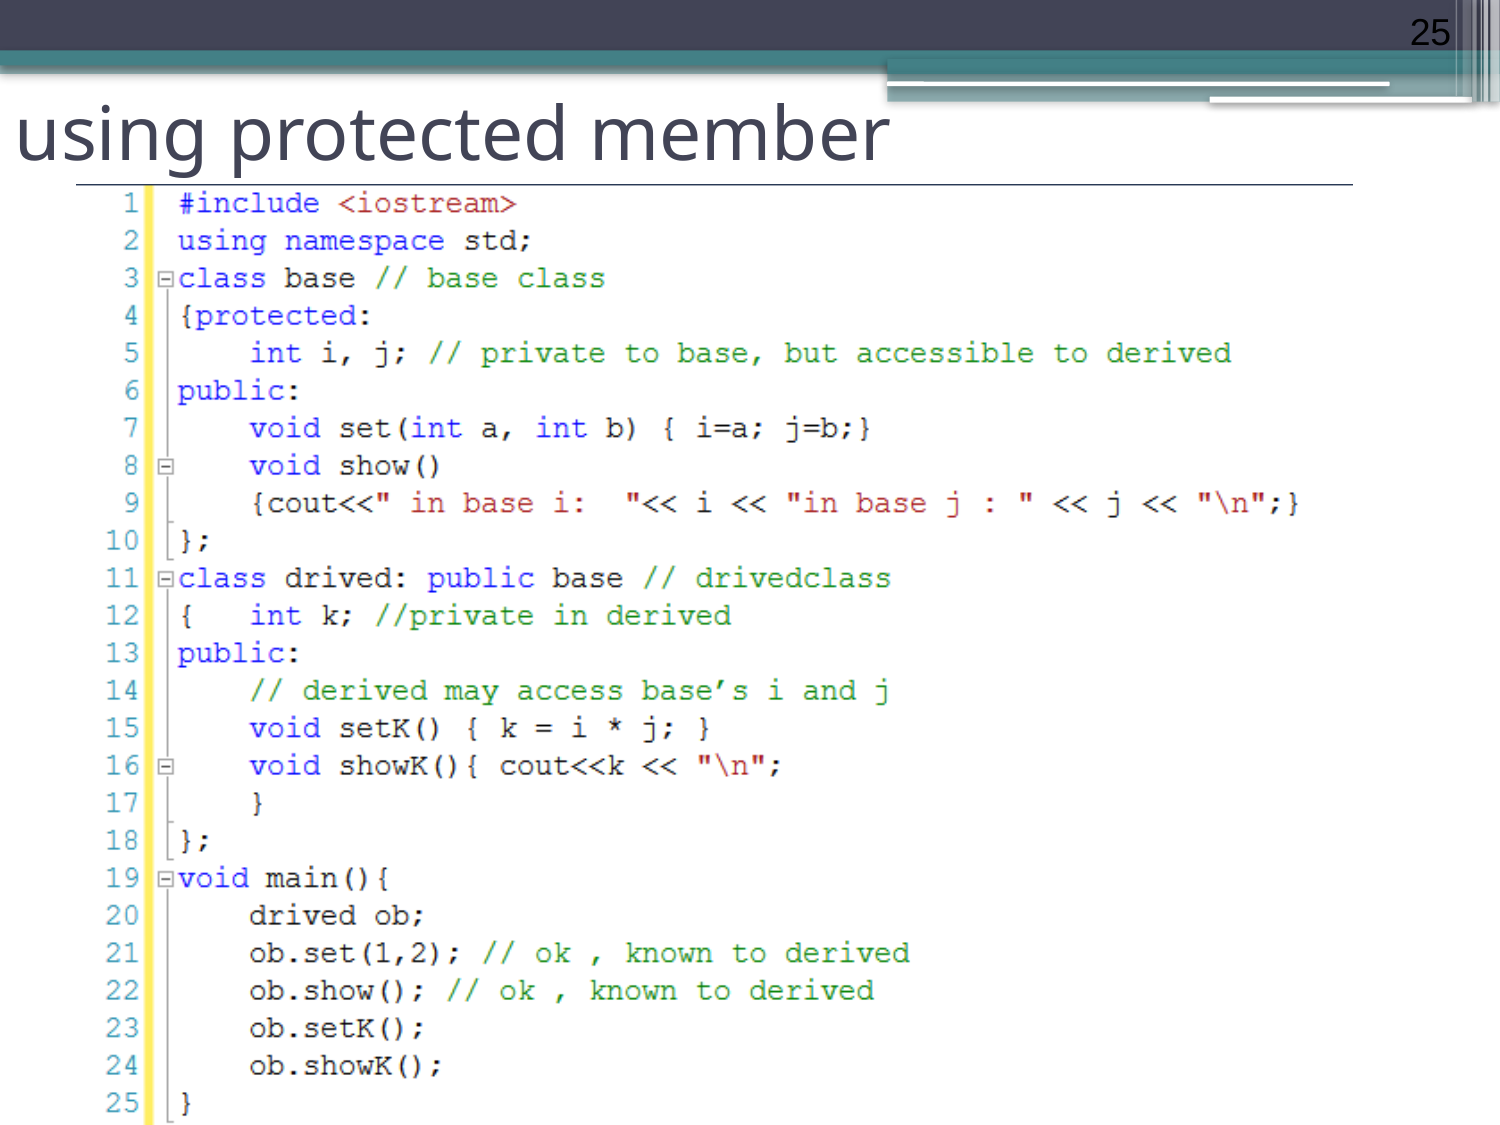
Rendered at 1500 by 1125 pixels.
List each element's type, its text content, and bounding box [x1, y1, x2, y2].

title using protected member [0, 42, 1350, 218]
picture [76, 184, 1353, 1125]
slide_number 25 [1341, 0, 1466, 61]
